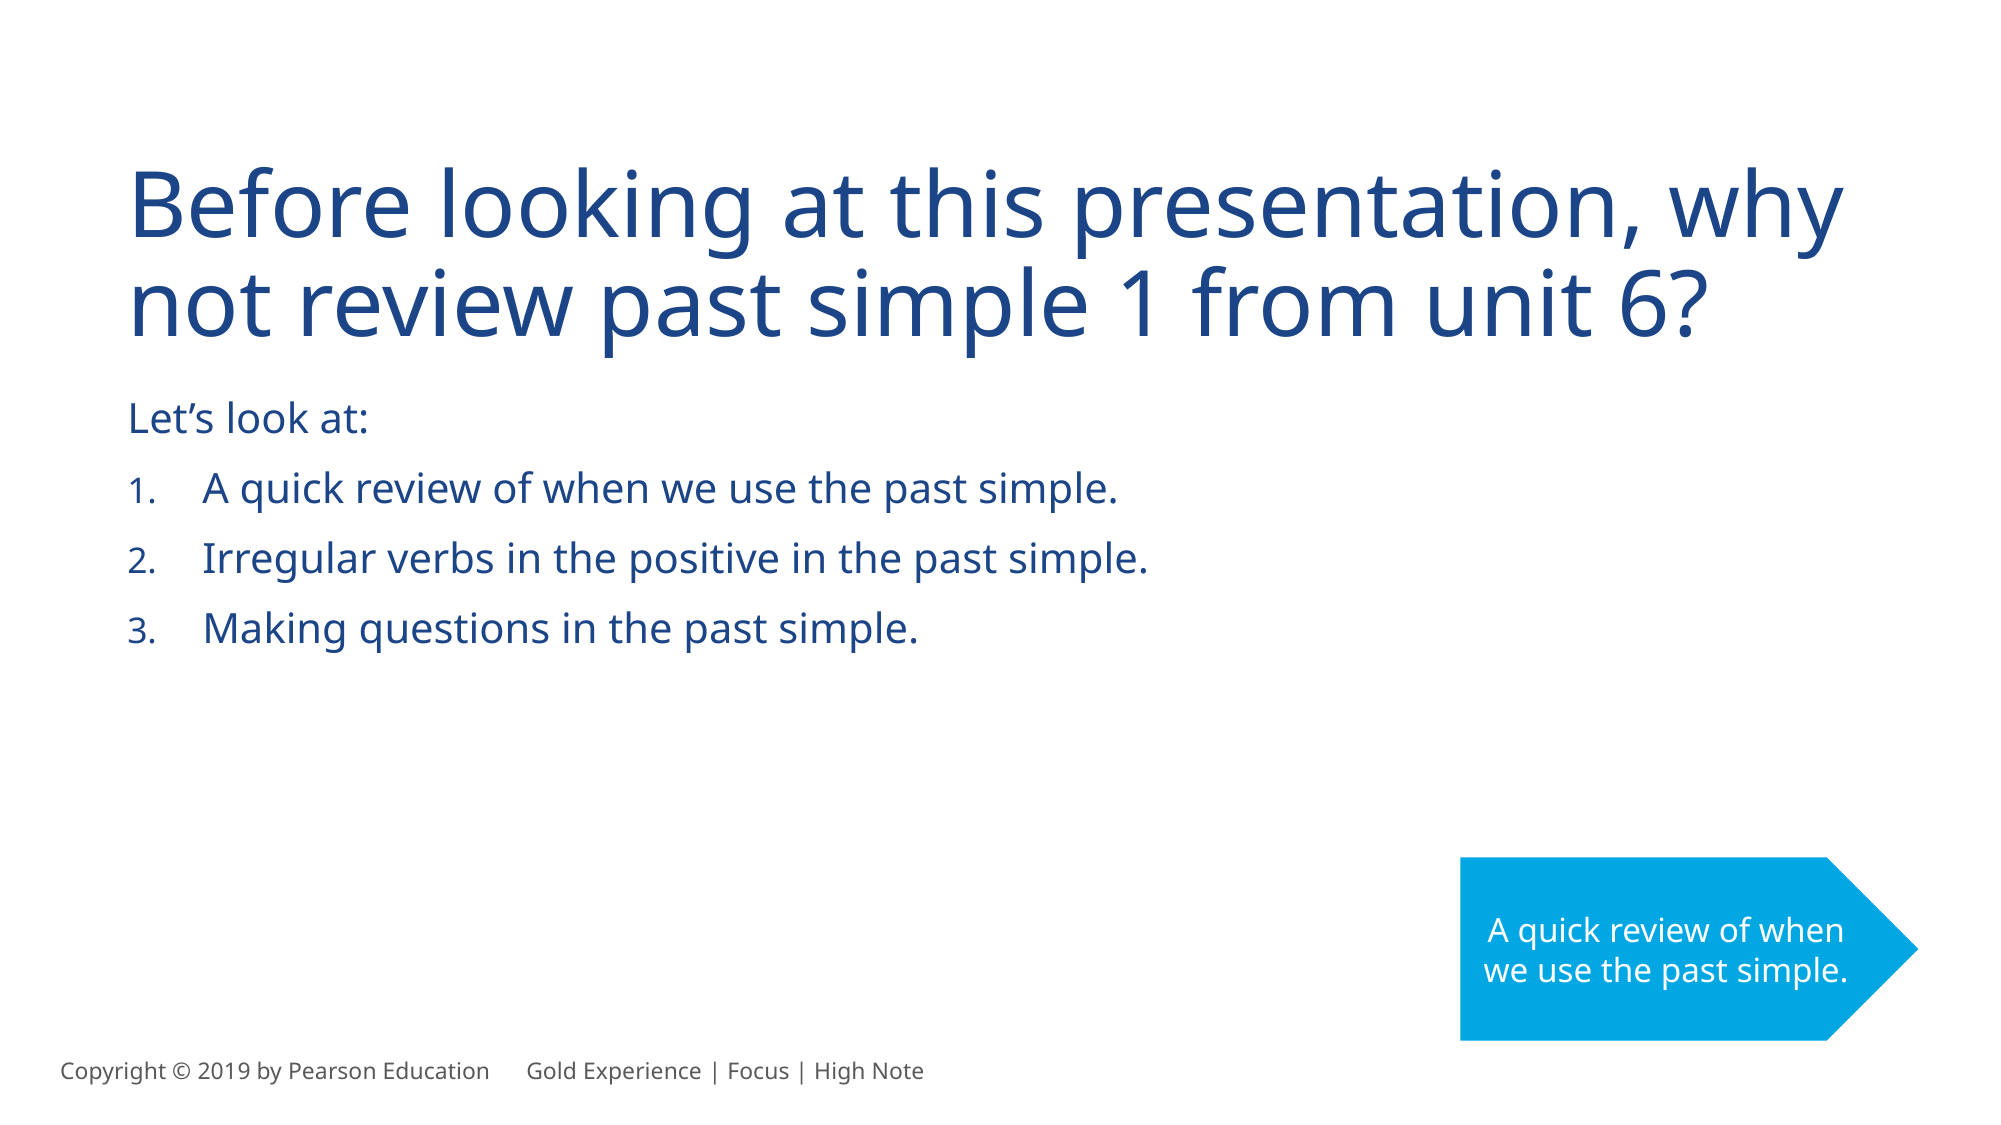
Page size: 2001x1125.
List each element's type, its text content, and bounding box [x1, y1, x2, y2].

list Let’s look at: A quick review of when we use the past simple. Irregular verbs in the positive in the past simple. Making questions in the past simple. [112, 389, 1763, 763]
title Before looking at this presentation, why not review past simple 1 from unit 6? [112, 125, 1891, 390]
footer Copyright © 2019 by Pearson Education Gold Experience | Focus | High Note [45, 1040, 1084, 1101]
text_box A quick review of when we use the past simple. [1458, 855, 1921, 1043]
